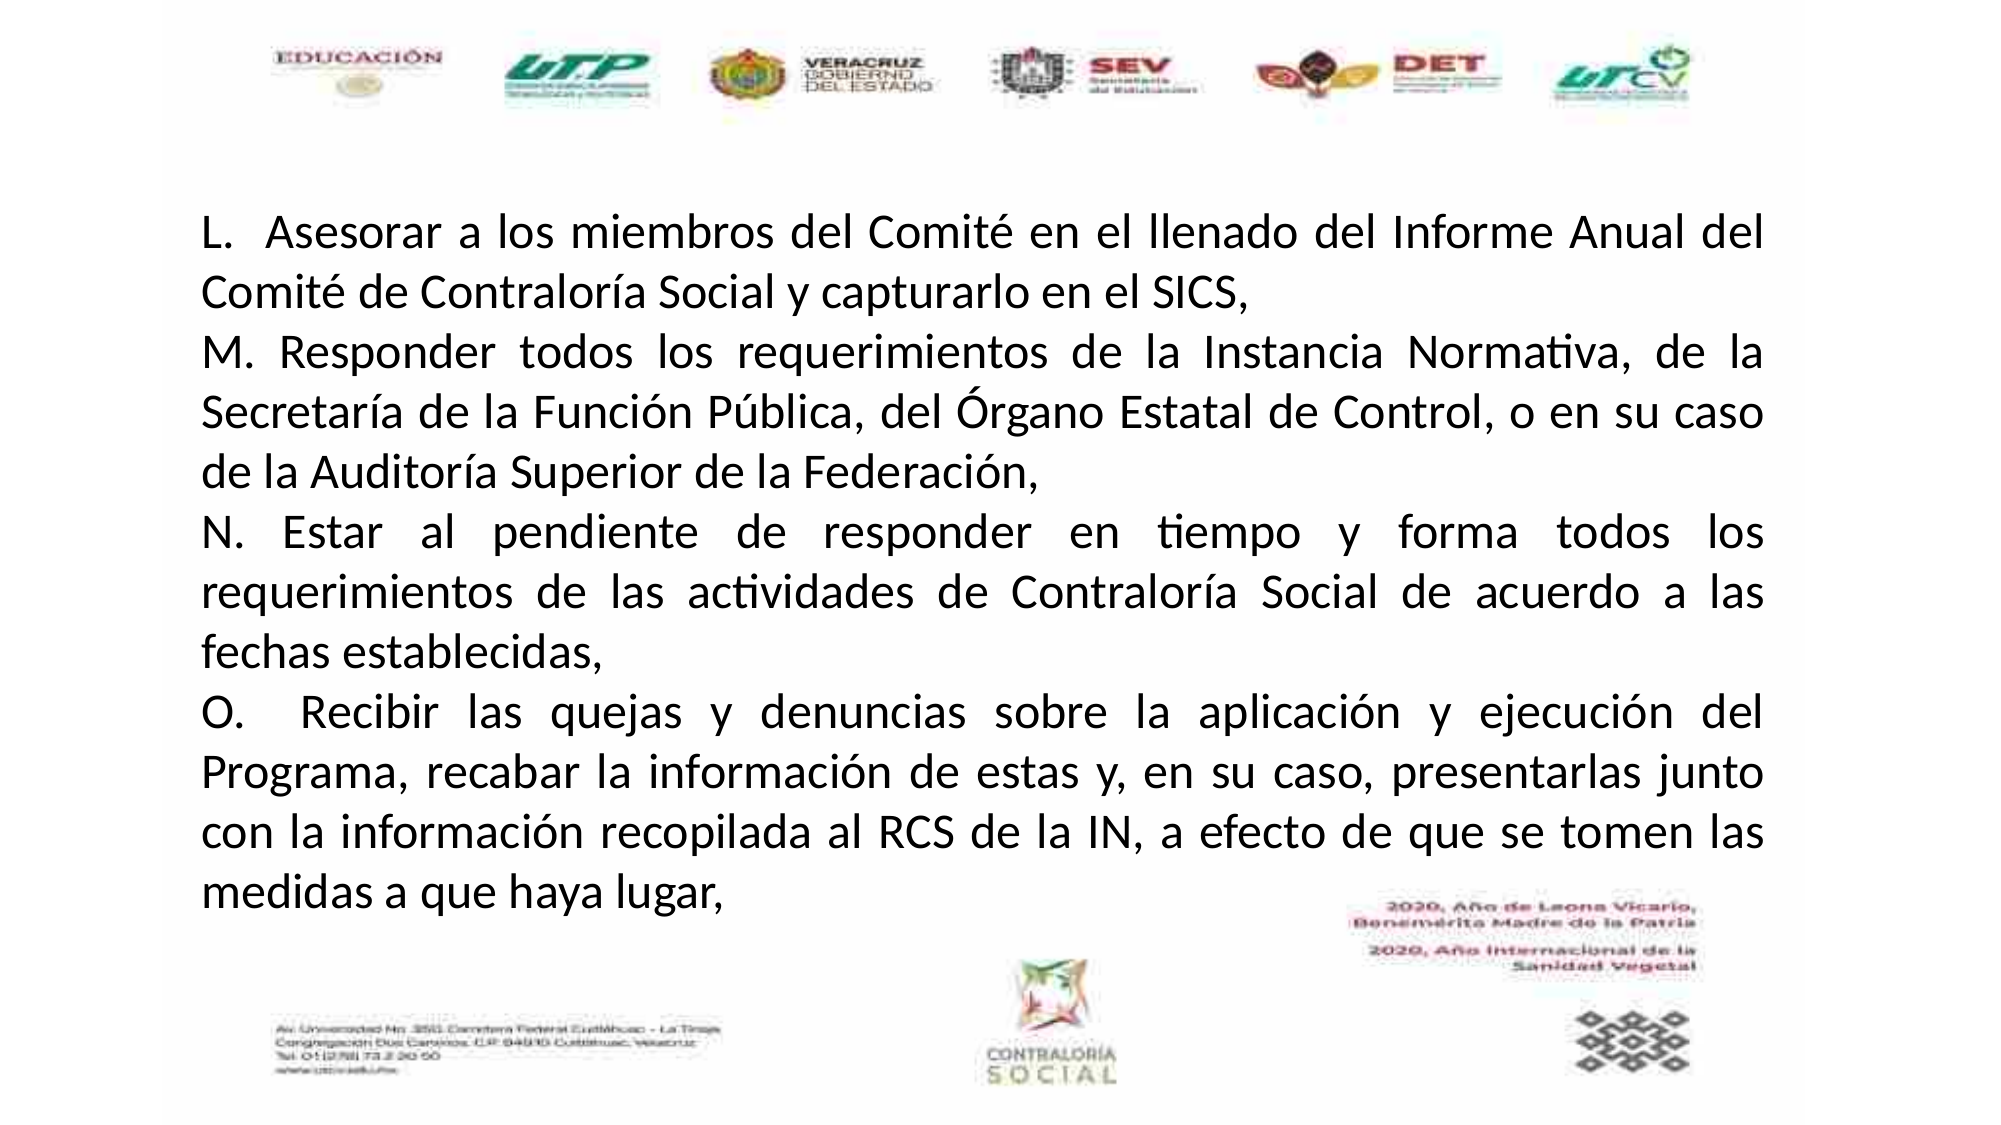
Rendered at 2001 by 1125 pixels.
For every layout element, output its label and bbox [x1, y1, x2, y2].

picture [162, 0, 1805, 1125]
